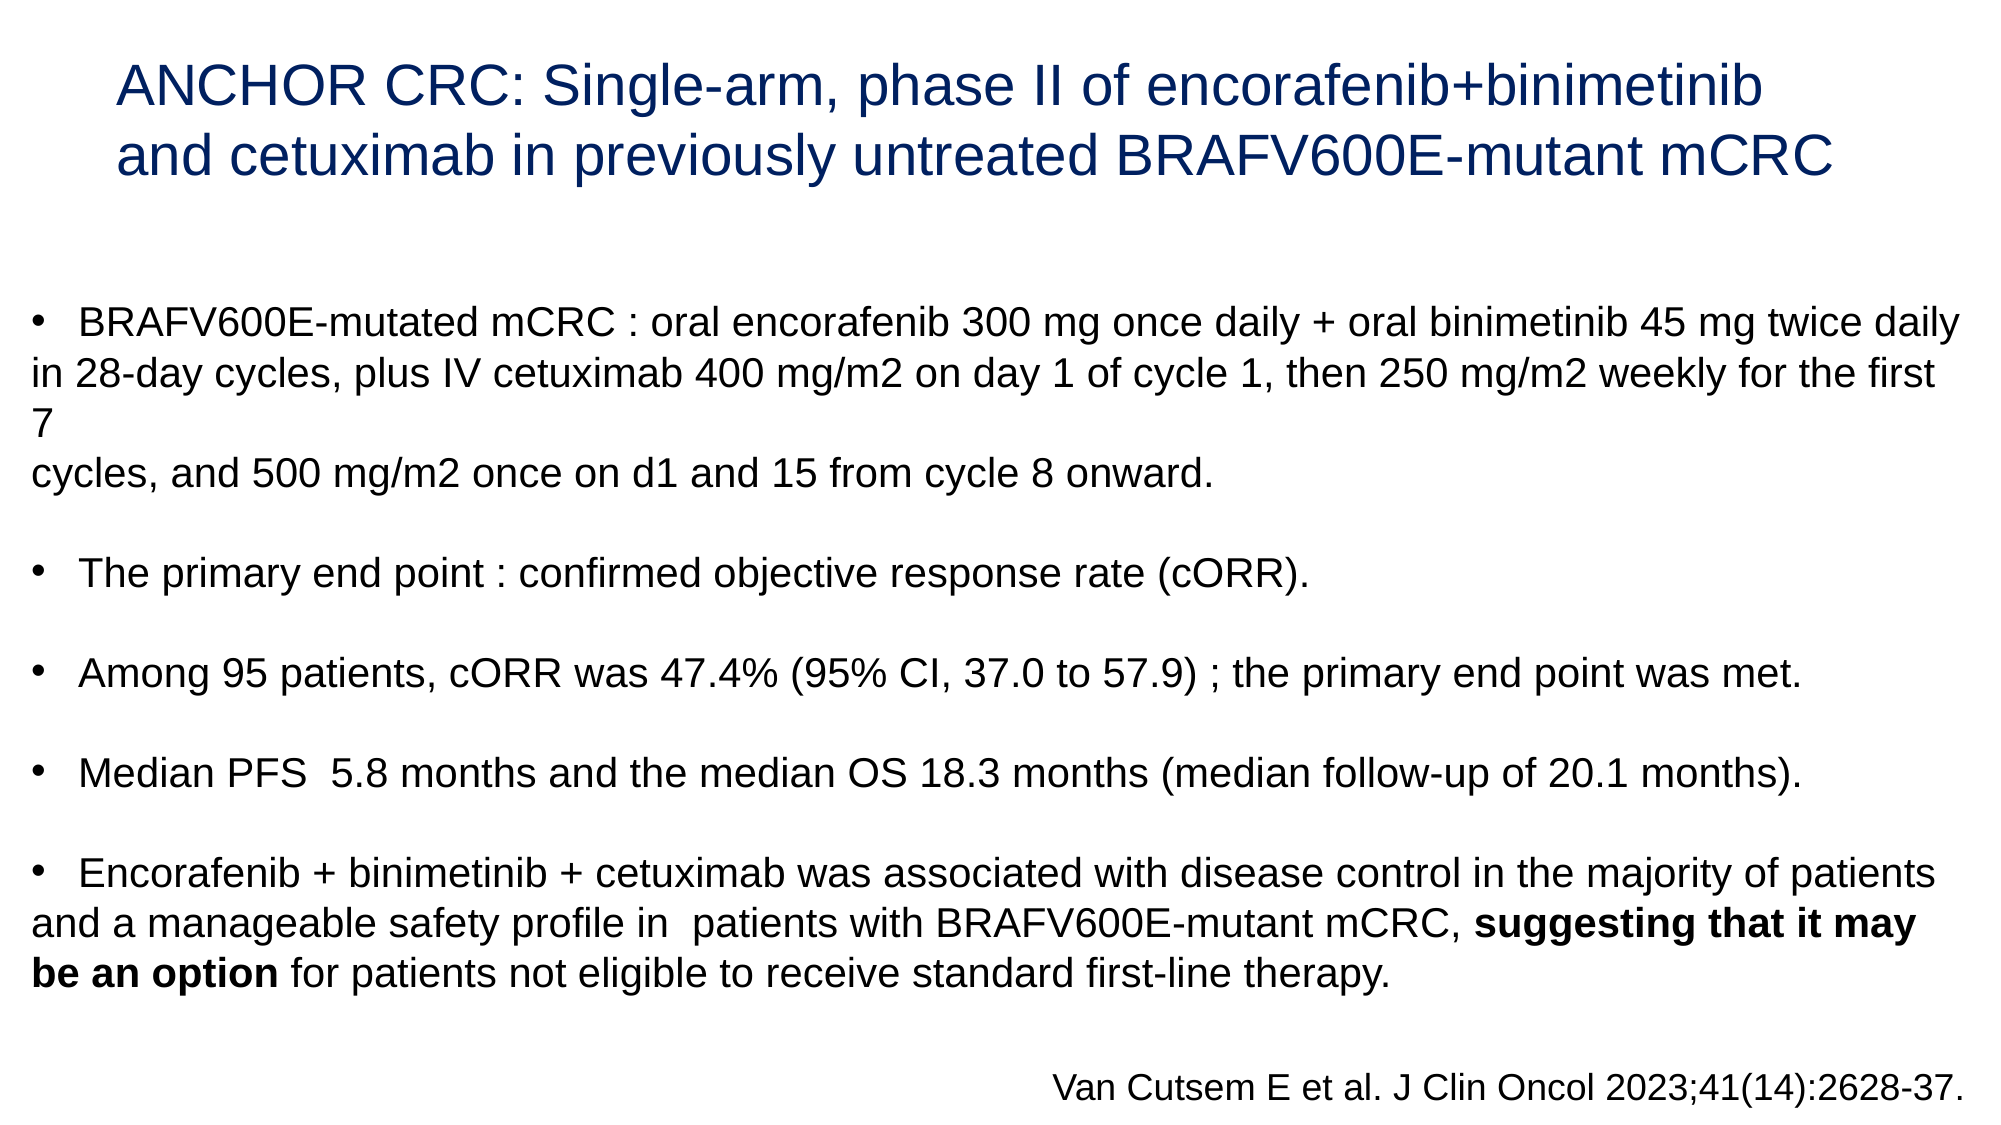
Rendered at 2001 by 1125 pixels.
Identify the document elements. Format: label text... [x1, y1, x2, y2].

text_box ANCHOR CRC: Single-arm, phase II of encorafenib+binimetinib and cetuximab in previously untreated BRAFV600E-mutant mCRC [101, 39, 1955, 195]
text_box Van Cutsem E et al. J Clin Oncol 2023;41(14):2628-37. [1037, 1055, 1981, 1115]
text_box BRAFV600E-mutated mCRC : oral encorafenib 300 mg once daily + oral binimetinib 45 mg twice daily in 28-day cycles, plus IV cetuximab 400 mg/m2 on day 1 of cycle 1, then 250 mg/m2 weekly for the first 7 cycles, and 500 mg/m2 once on d1 and 15 from cycle 8 onward. The primary end point : confirmed objective response rate (cORR). Among 95 patients, cORR was 47.4% (95% CI, 37.0 to 57.9) ; the primary end point was met. Median PFS 5.8 months and the median OS 18.3 months (median follow-up of 20.1 months). Encorafenib + binimetinib + cetuximab was associated with disease control in the majority of patients and a manageable safety profile in patients with BRAFV600E-mutant mCRC, suggesting that it may be an option for patients not eligible to receive standard first-line therapy. [16, 287, 1986, 1048]
